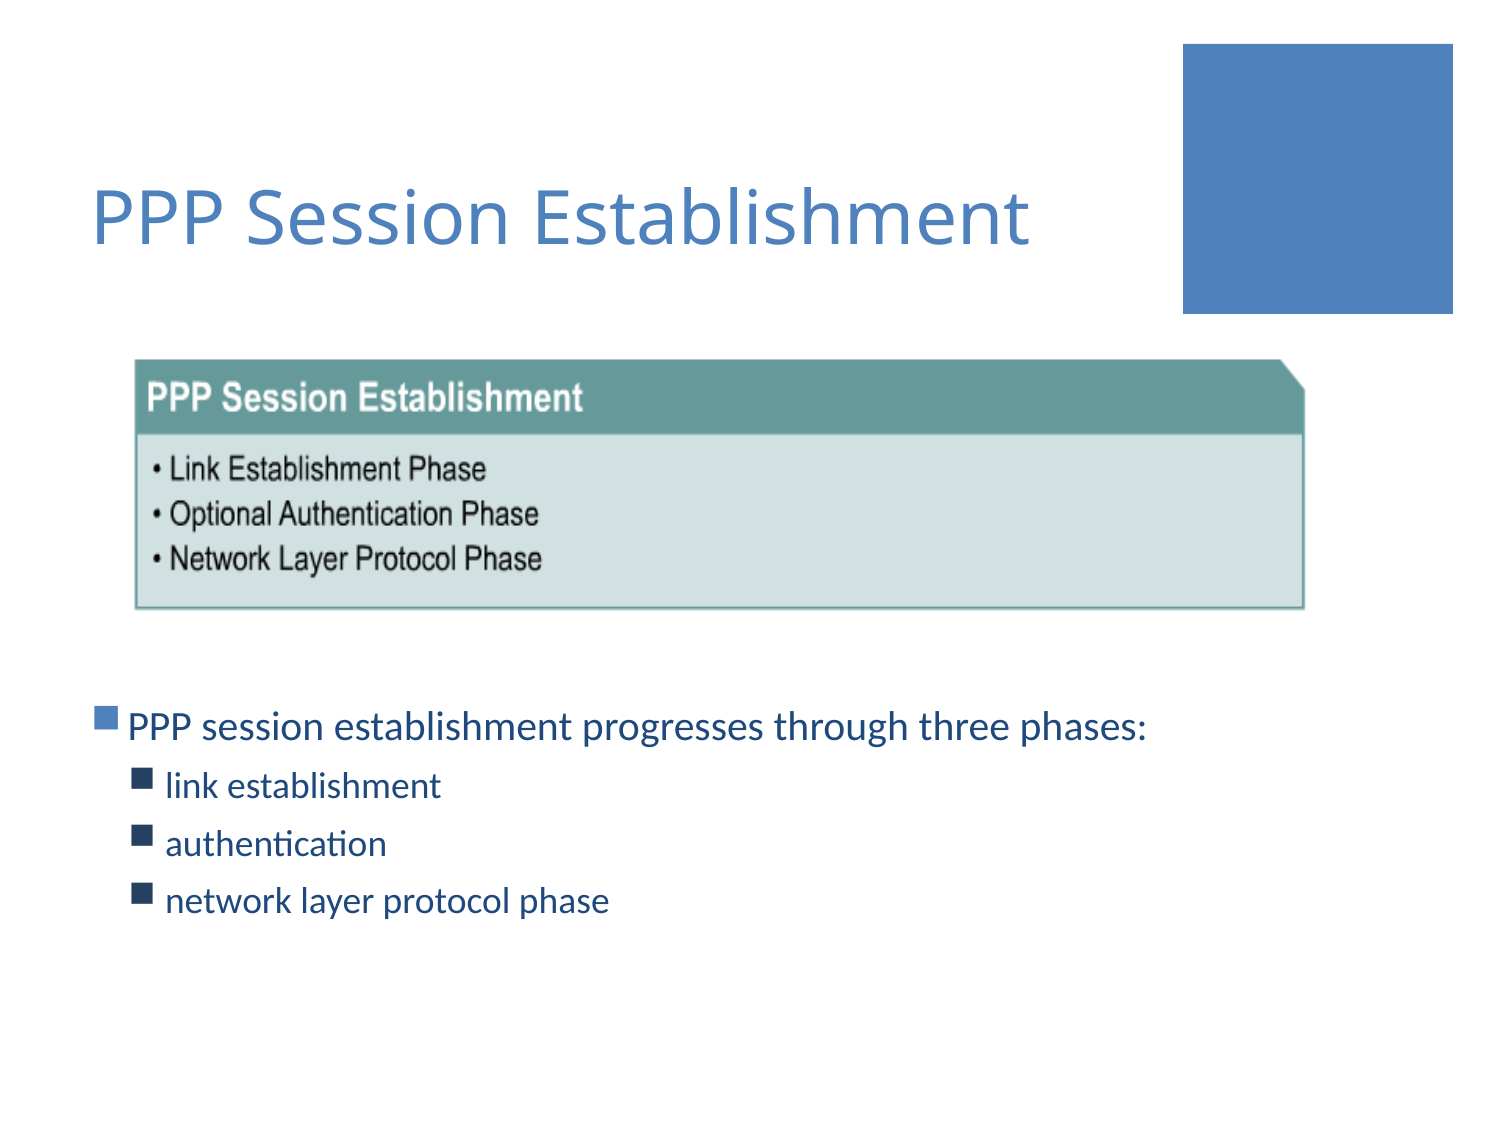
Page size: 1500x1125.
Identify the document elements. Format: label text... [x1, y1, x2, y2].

list PPP session establishment progresses through three phases: link establishment authentication network layer protocol phase [75, 690, 1475, 1125]
picture [115, 328, 1322, 638]
title PPP Session Establishment [75, 79, 1143, 267]
